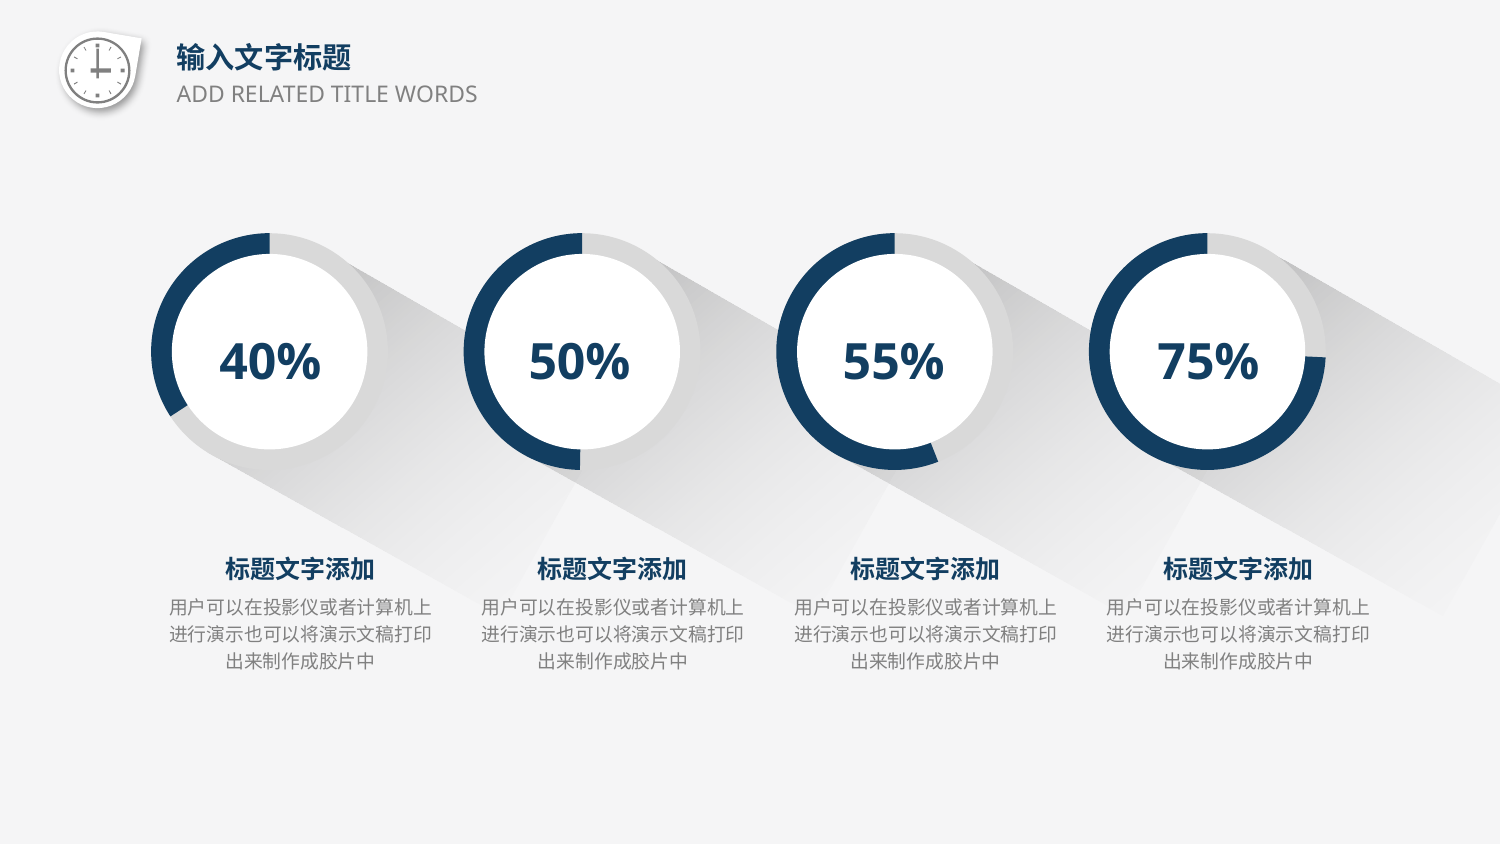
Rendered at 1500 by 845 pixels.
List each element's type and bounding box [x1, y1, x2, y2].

text_box [463, 232, 701, 471]
text_box [576, 285, 893, 595]
text_box [1202, 284, 1500, 618]
text_box [1088, 232, 1326, 471]
text_box [250, 286, 579, 595]
text_box [776, 232, 1014, 471]
text_box [150, 540, 450, 682]
text_box [776, 540, 1075, 682]
text_box [1088, 540, 1388, 682]
text_box [889, 286, 1205, 595]
text_box [150, 232, 389, 471]
text_box [463, 540, 763, 682]
